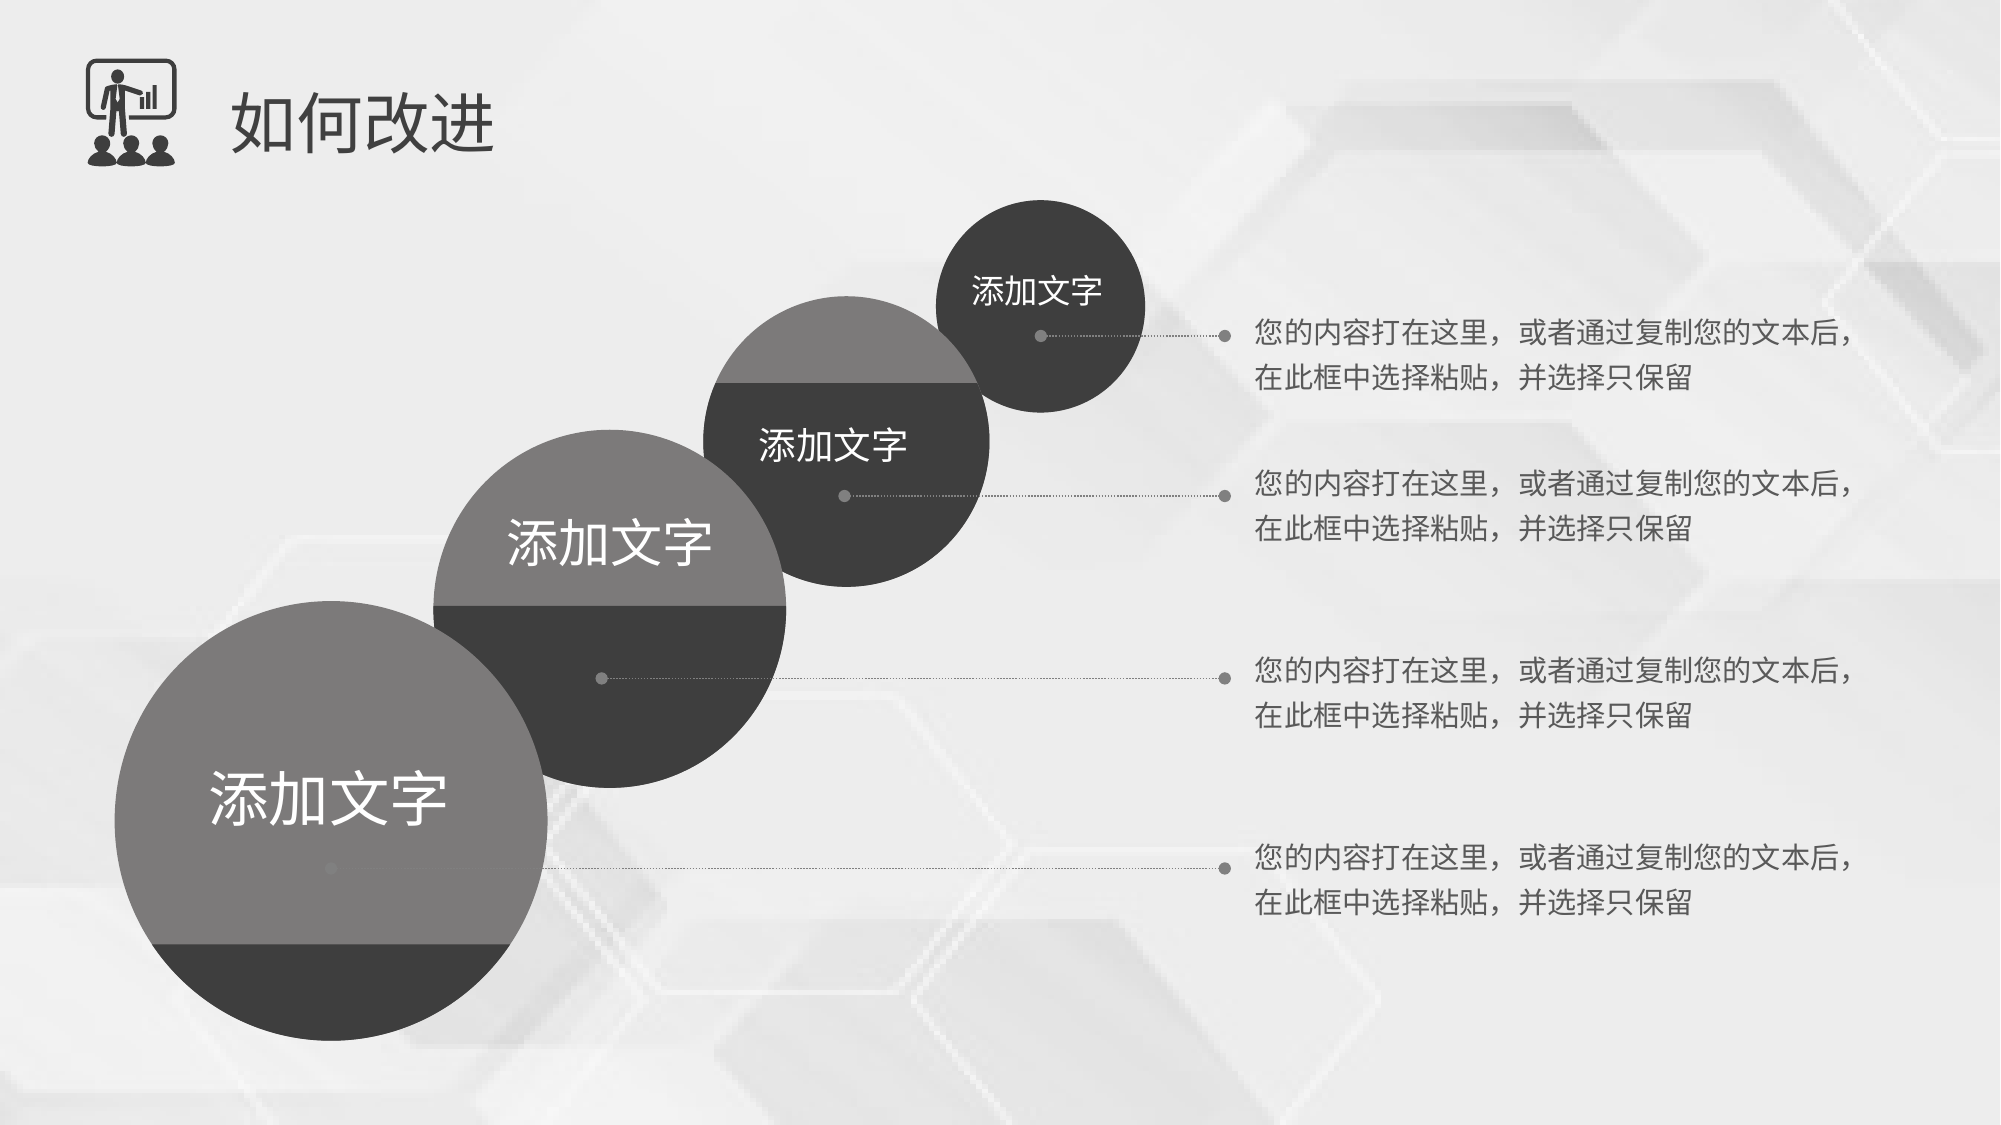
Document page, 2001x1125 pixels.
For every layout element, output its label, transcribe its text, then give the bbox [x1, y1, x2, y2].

text_box 您的内容打在这里，或者通过复制您的文本后，在此框中选择粘贴，并选择只保留 [1239, 446, 1902, 554]
text_box 您的内容打在这里，或者通过复制您的文本后，在此框中选择粘贴，并选择只保留 [1239, 295, 1902, 403]
text_box [151, 944, 511, 1041]
text_box [114, 601, 548, 944]
text_box 您的内容打在这里，或者通过复制您的文本后，在此框中选择粘贴，并选择只保留 [1239, 633, 1902, 741]
text_box [935, 200, 1146, 413]
text_box 添加文字 [743, 414, 925, 476]
text_box [433, 605, 787, 788]
text_box 如何改进 [214, 49, 561, 194]
text_box 添加文字 [490, 502, 731, 581]
text_box [433, 429, 787, 606]
text_box 您的内容打在这里，或者通过复制您的文本后，在此框中选择粘贴，并选择只保留 [1239, 820, 1902, 928]
text_box [703, 383, 990, 587]
text_box 添加文字 [192, 753, 467, 842]
text_box [715, 296, 978, 383]
text_box 添加文字 [955, 262, 1121, 319]
picture [0, 0, 2001, 1125]
